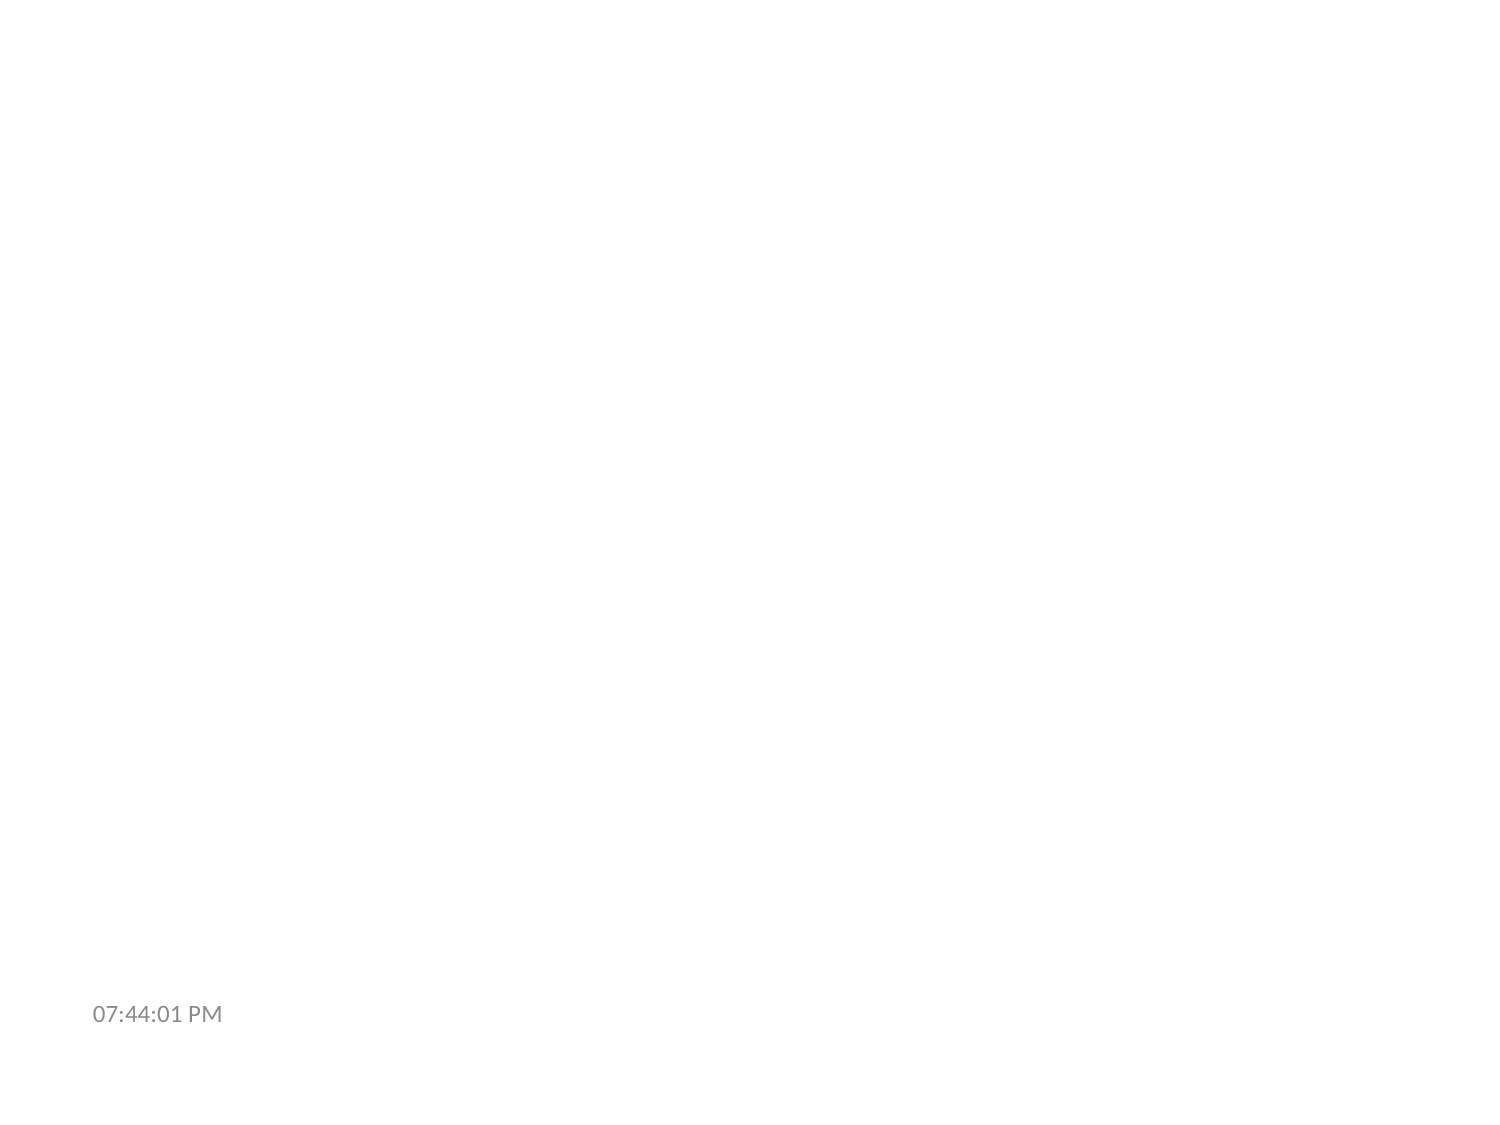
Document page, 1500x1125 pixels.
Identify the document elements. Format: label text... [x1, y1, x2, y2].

text_box 3:35:09 PM [77, 982, 428, 1043]
